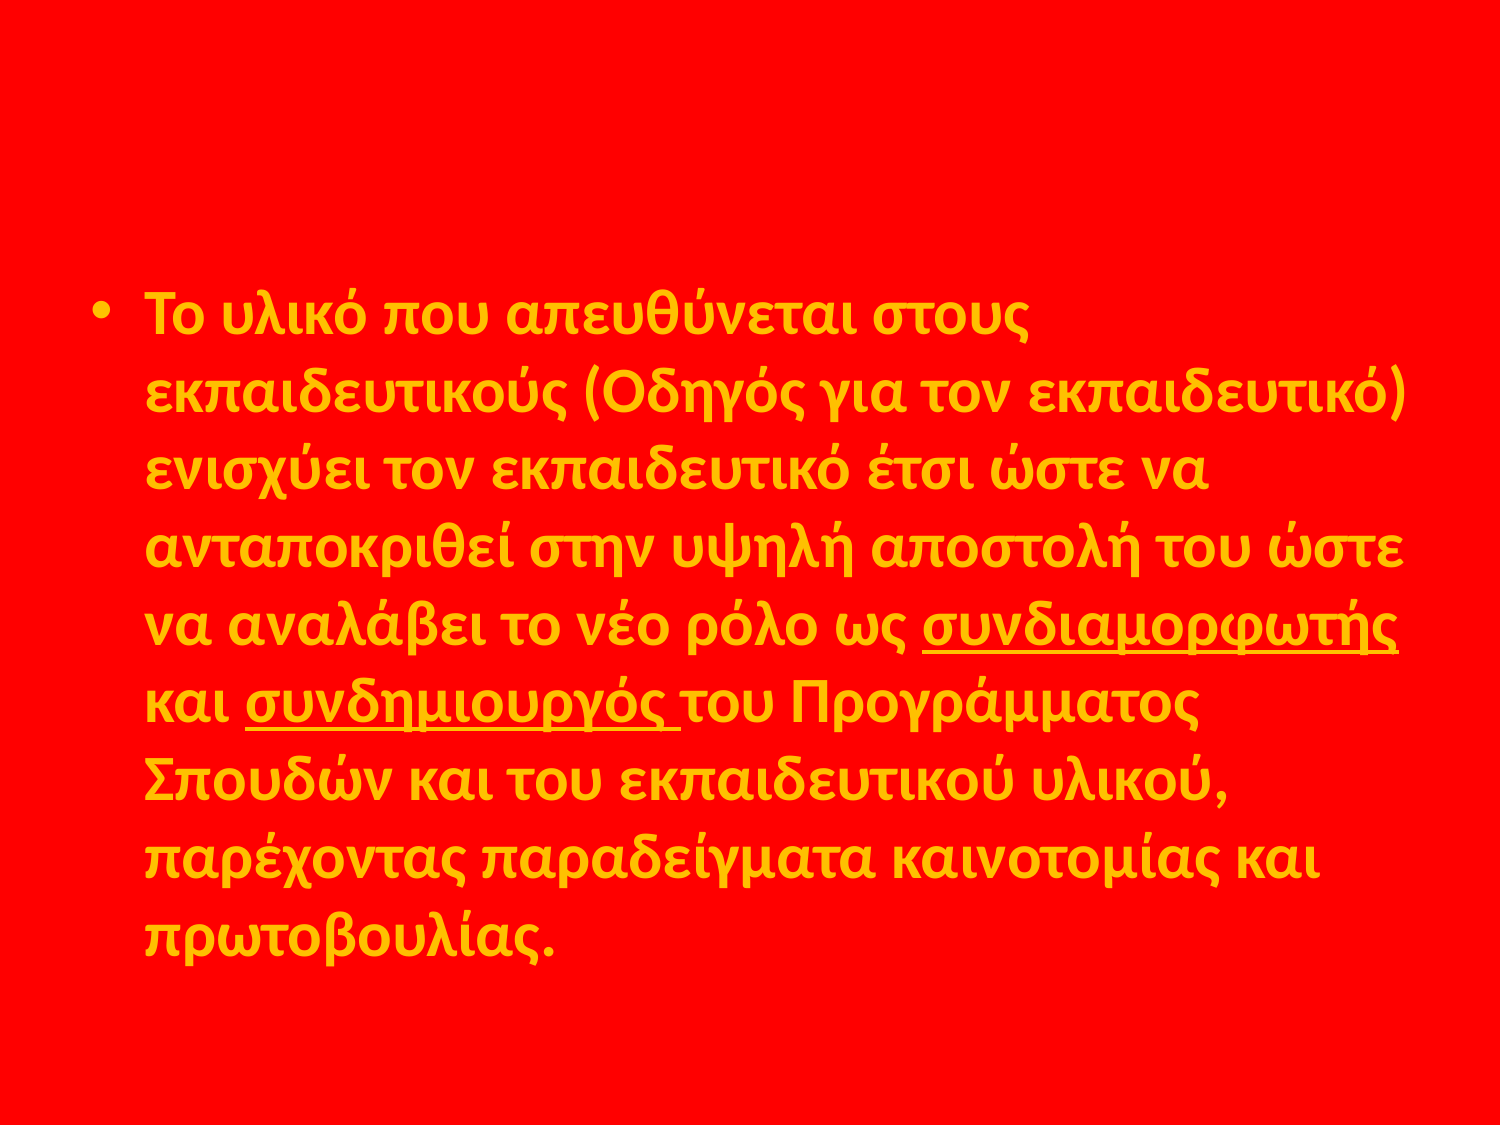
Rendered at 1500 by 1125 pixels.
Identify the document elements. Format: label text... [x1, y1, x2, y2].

list Το υλικό που απευθύνεται στους εκπαιδευτικούς (Οδηγός για τον εκπαιδευτικό) ενισχύει τον εκπαιδευτικό έτσι ώστε να ανταποκριθεί στην υψηλή αποστολή του ώστε να αναλάβει το νέο ρόλο ως συνδιαμορφωτής και συνδημιουργός του Προγράμματος Σπουδών και του εκπαιδευτικού υλικού, παρέχοντας παραδείγματα καινοτομίας και πρωτοβουλίας. [75, 262, 1425, 1005]
